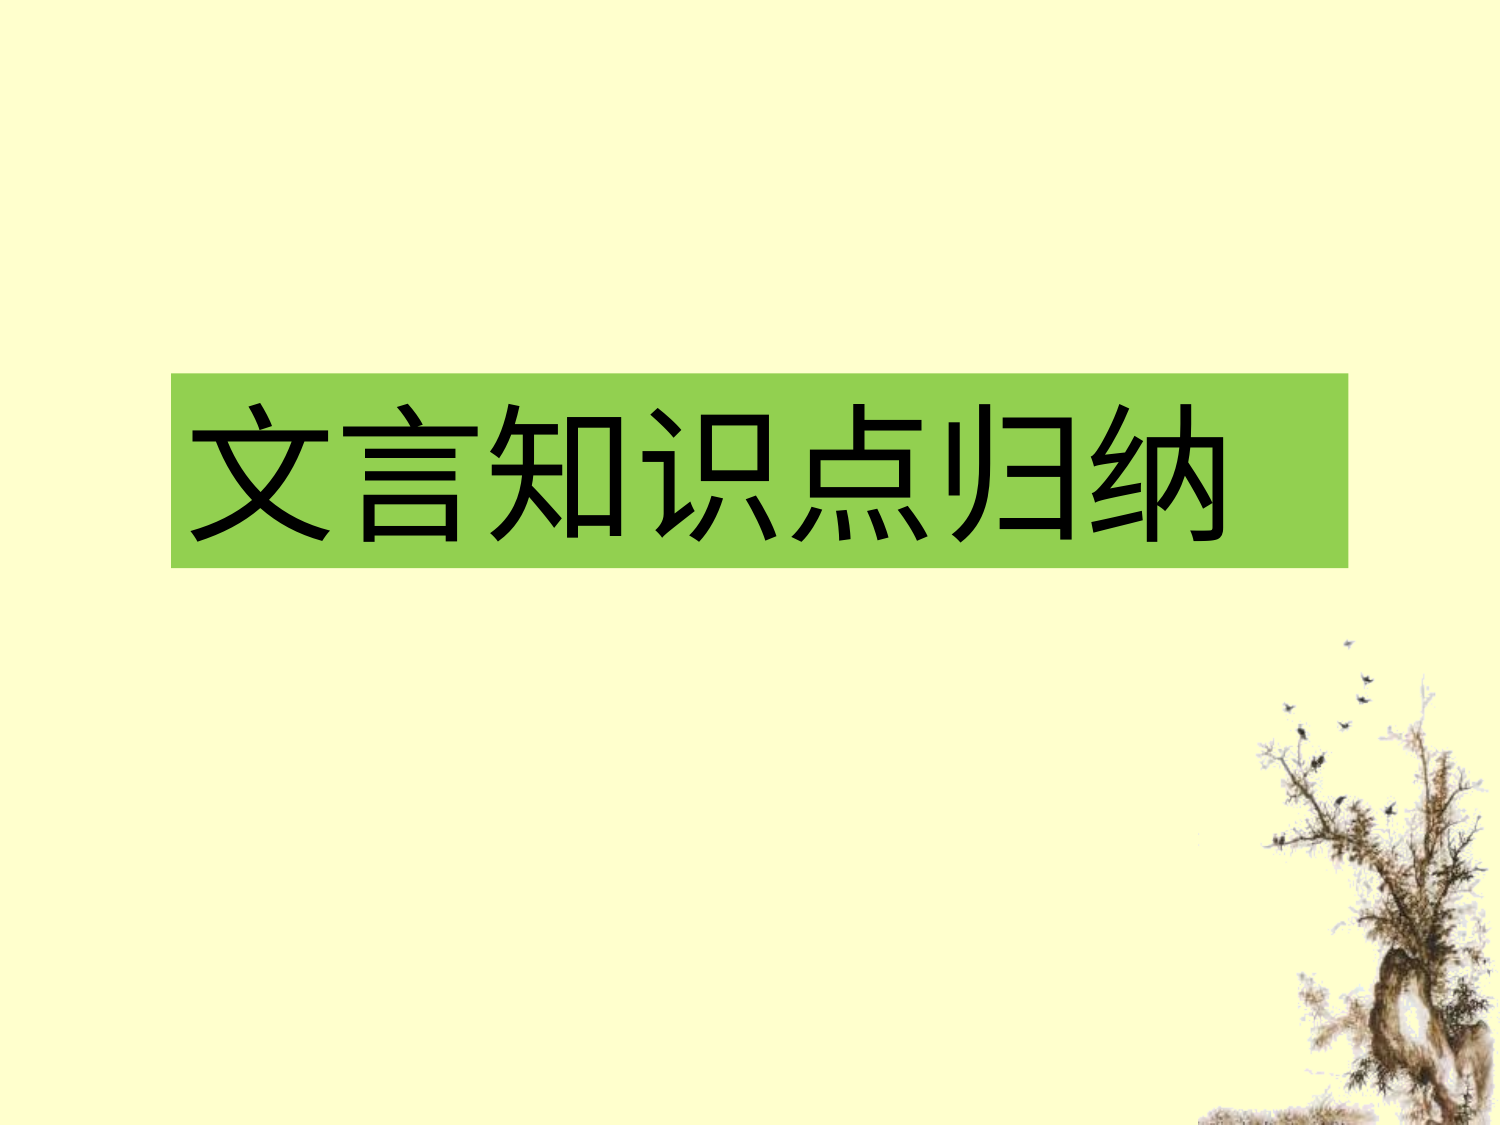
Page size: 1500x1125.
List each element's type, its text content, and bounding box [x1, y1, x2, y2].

picture [1198, 632, 1500, 1125]
text_box 文言知识点归纳 [171, 373, 1349, 569]
